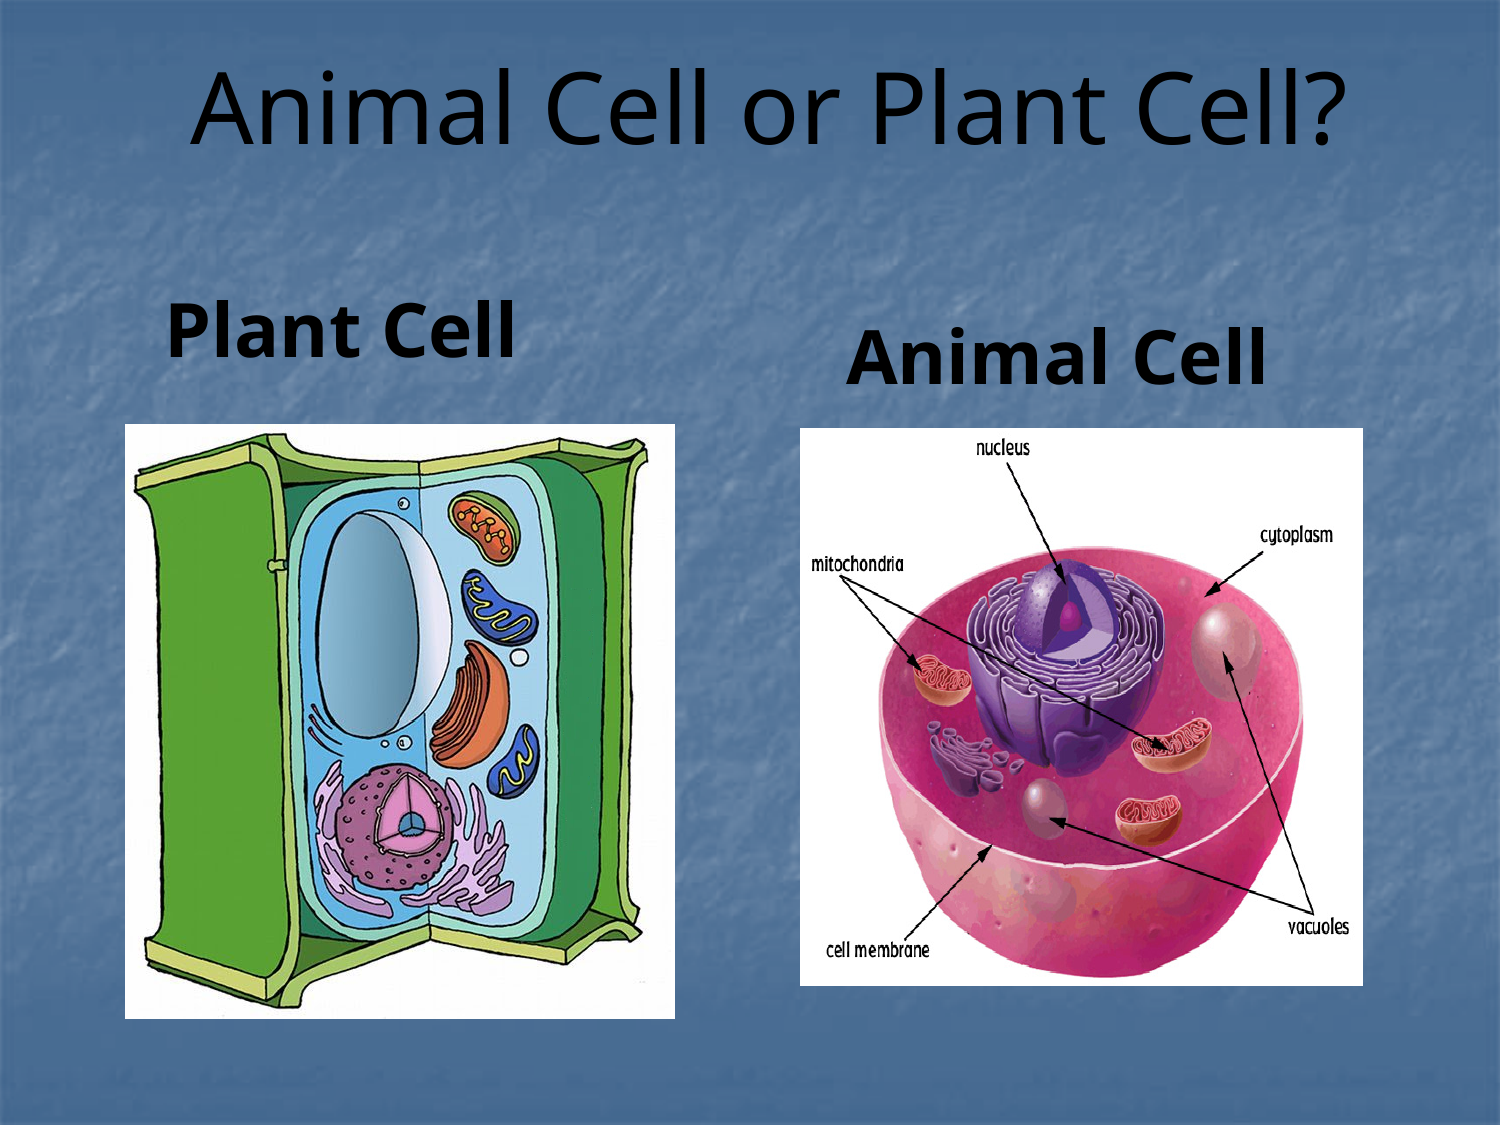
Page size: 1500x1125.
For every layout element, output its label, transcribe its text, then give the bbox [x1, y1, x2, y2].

text_box Plant Cell [150, 274, 550, 380]
picture [799, 428, 1363, 987]
text_box Animal Cell [831, 301, 1332, 407]
picture [124, 424, 676, 1019]
text_box Animal Cell or Plant Cell? [175, 37, 1376, 173]
